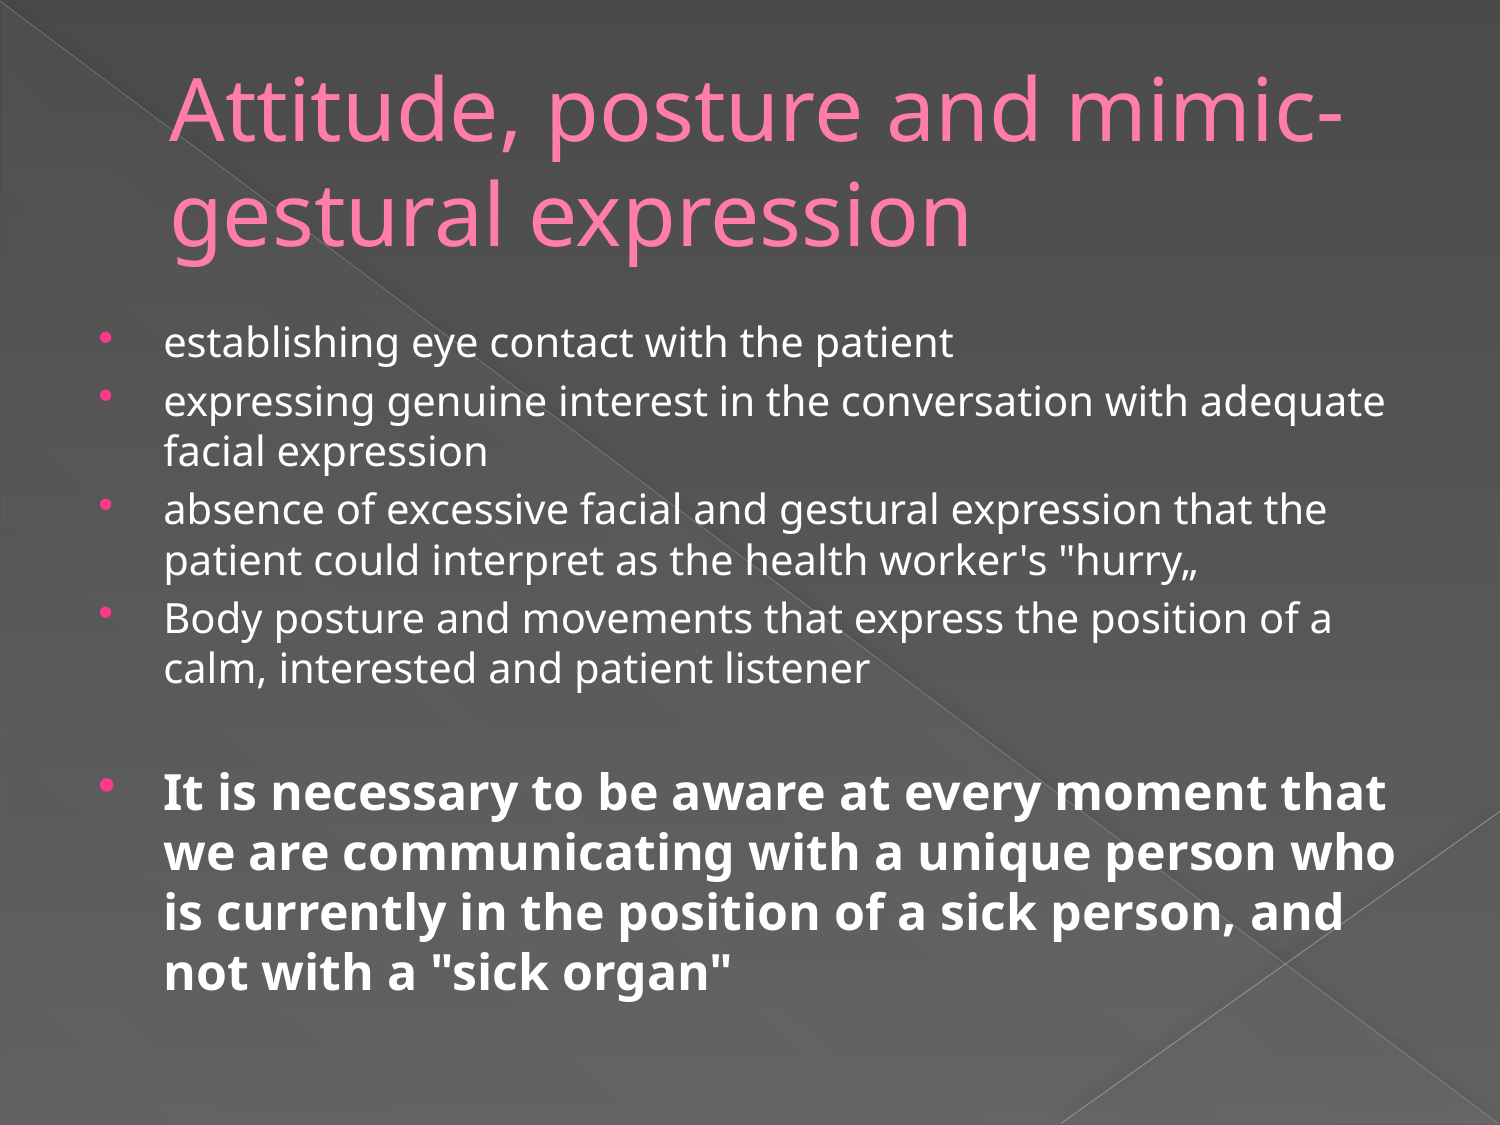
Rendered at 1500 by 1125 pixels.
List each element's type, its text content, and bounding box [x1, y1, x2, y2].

list establishing eye contact with the patient expressing genuine interest in the conversation with adequate facial expression absence of excessive facial and gestural expression that the patient could interpret as the health worker's "hurry„ Body posture and movements that express the position of a calm, interested and patient listener It is necessary to be aware at every moment that we are communicating with a unique person who is currently in the position of a sick person, and not with a "sick organ" [75, 308, 1425, 1059]
title Attitude, posture and mimic-gestural expression [75, 43, 1425, 274]
